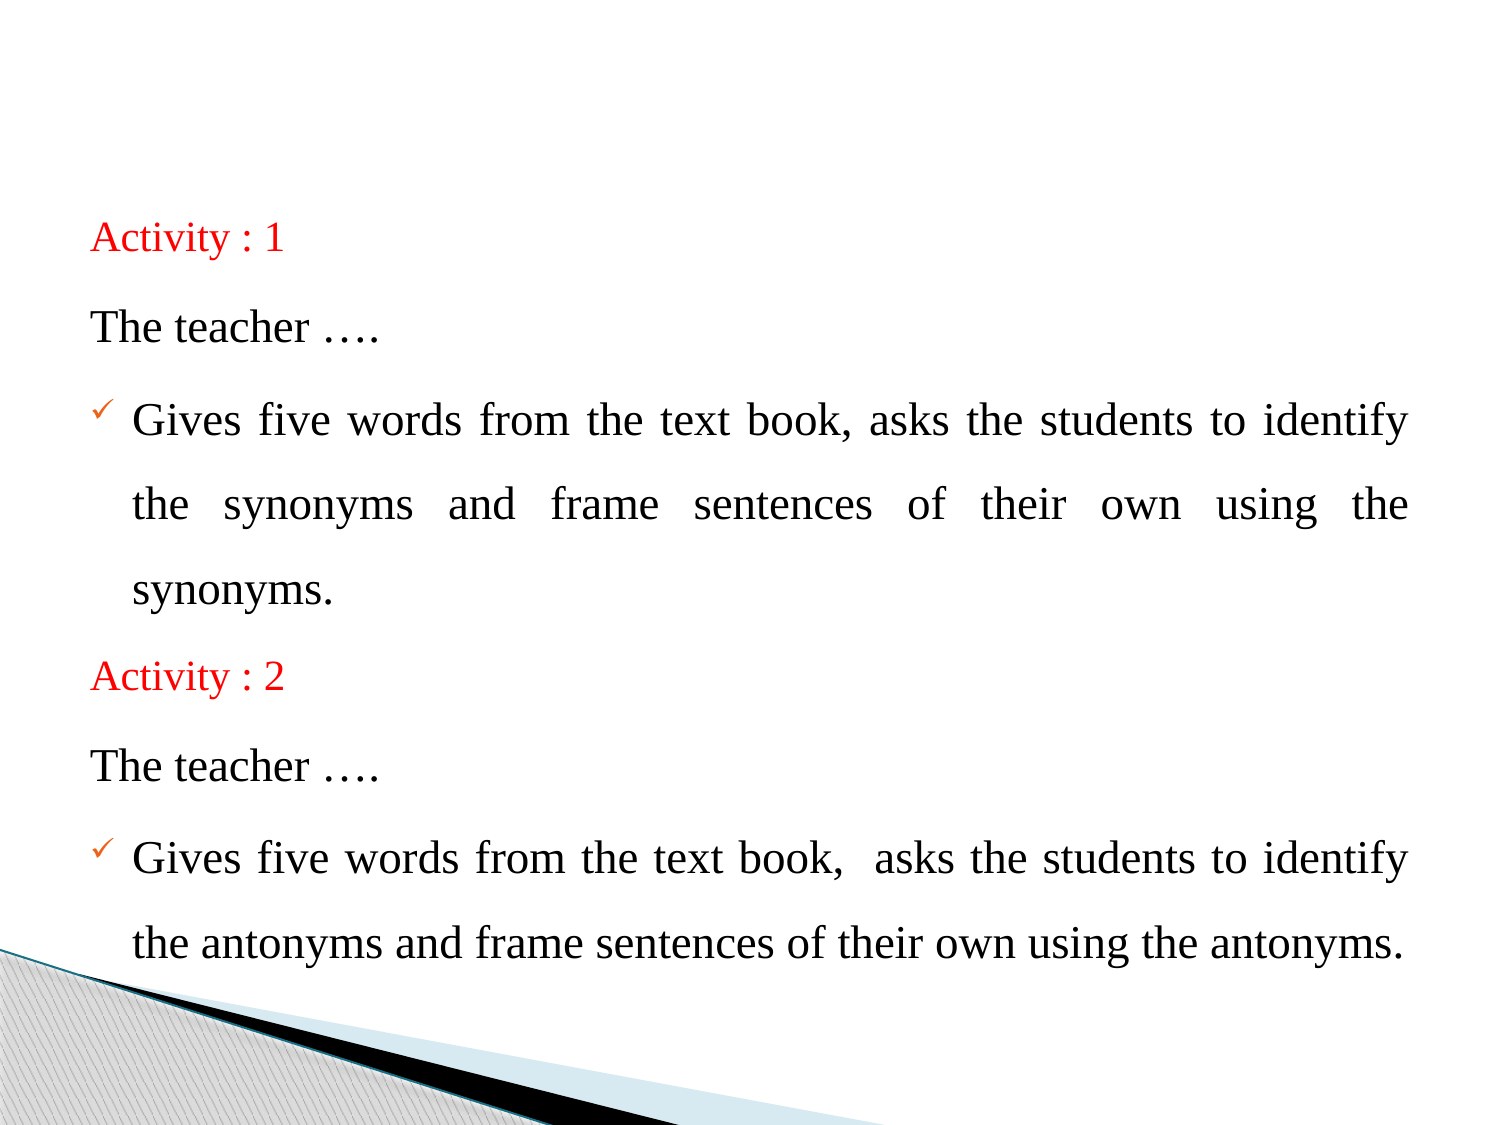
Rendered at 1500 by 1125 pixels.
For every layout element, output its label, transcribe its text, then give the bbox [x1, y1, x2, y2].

list Activity : 1 The teacher …. Gives five words from the text book, asks the students to identify the synonyms and frame sentences of their own using the synonyms. Activity : 2 The teacher …. Gives five words from the text book, asks the students to identify the antonyms and frame sentences of their own using the antonyms. [75, 174, 1425, 1063]
